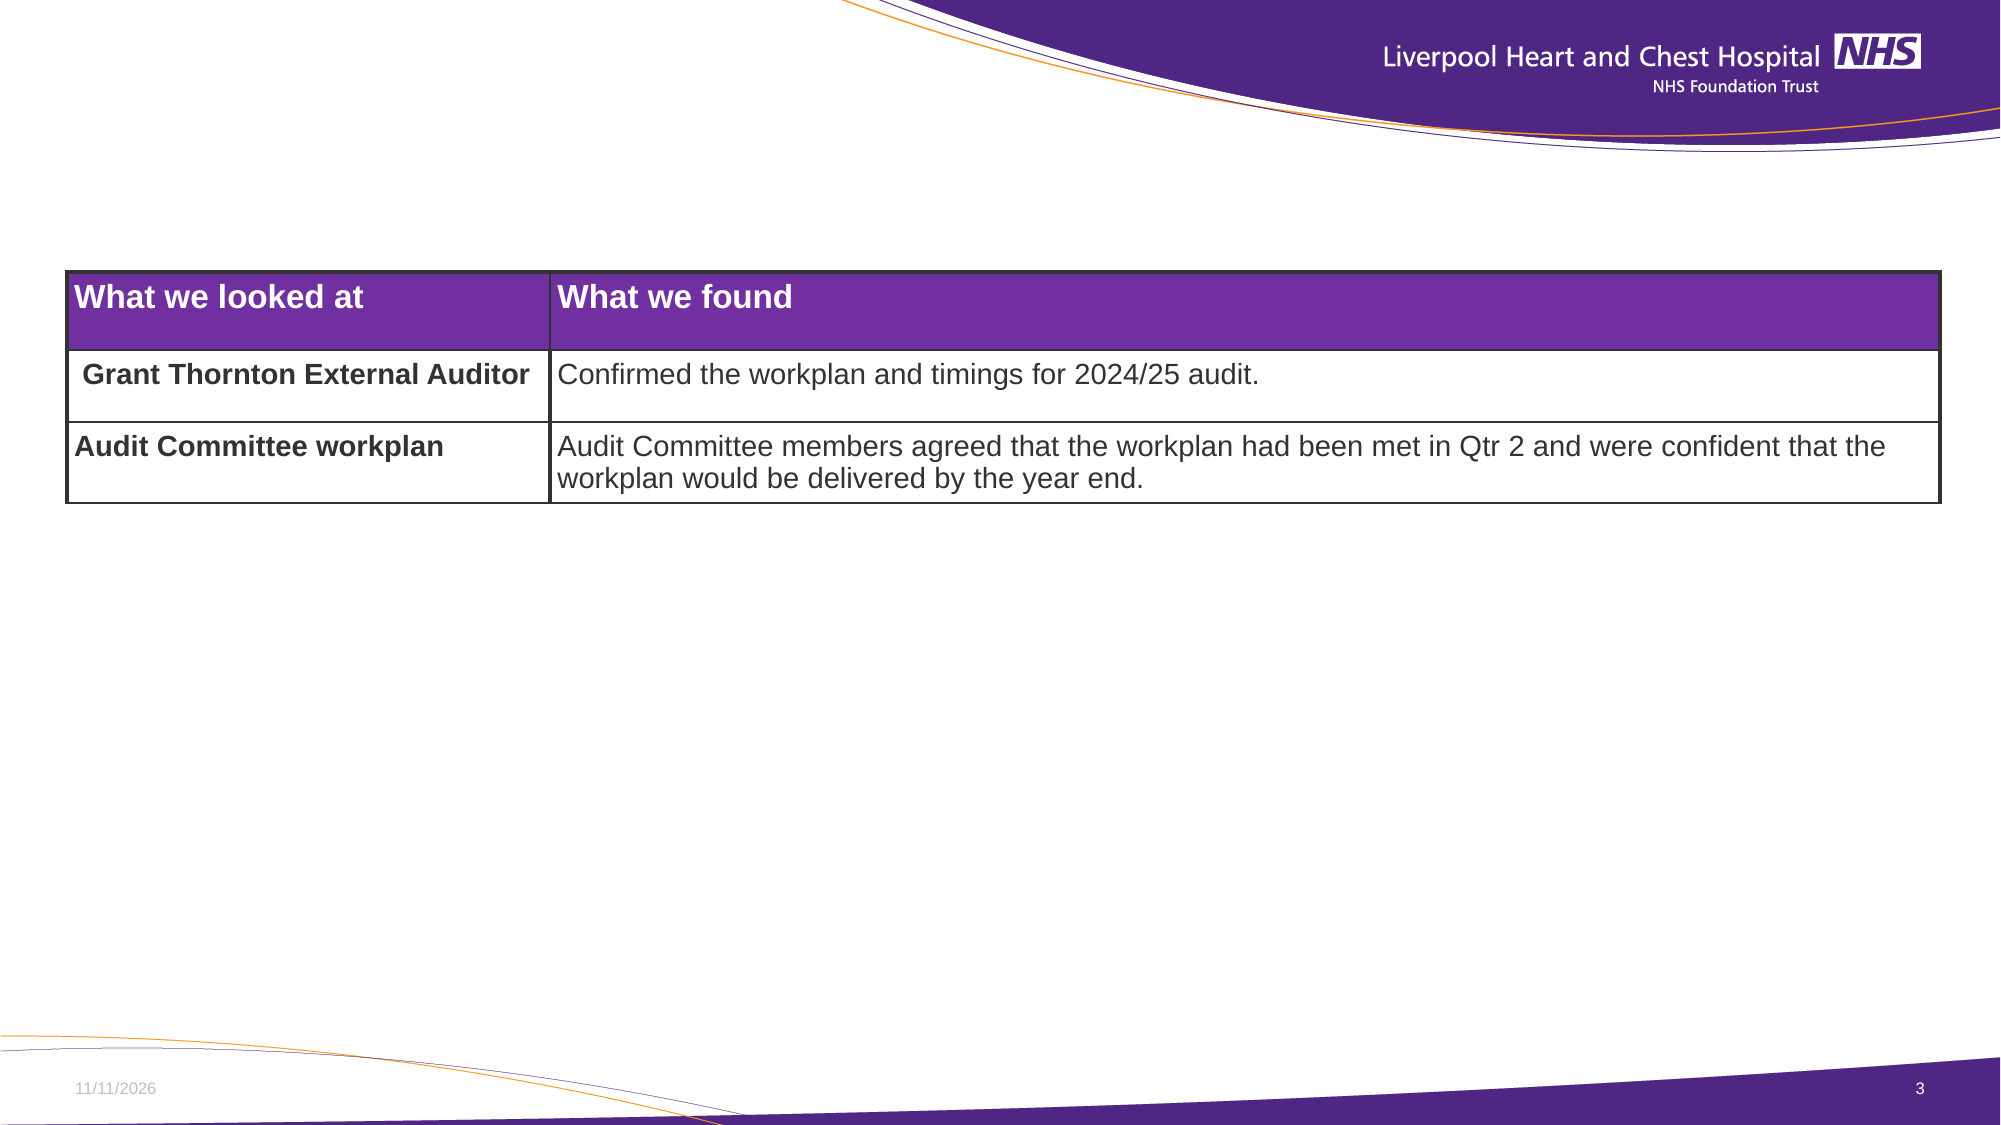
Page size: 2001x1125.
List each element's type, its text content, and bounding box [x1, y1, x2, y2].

table_cell Audit Committee members agreed that the workplan had been met in Qtr 2 and were confident that the workplan would be delivered by the year end. [552, 423, 1938, 502]
slide_number 3 [1489, 1058, 1940, 1118]
table_header What we found [551, 274, 1938, 349]
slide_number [60, 1058, 511, 1118]
table_cell Audit Committee workplan [69, 423, 548, 502]
table_cell Confirmed the workplan and timings for 2024/25 audit. [552, 351, 1938, 421]
table_cell Grant Thornton External Auditor [69, 351, 548, 421]
table_header What we looked at [69, 274, 549, 349]
picture [0, 0, 2001, 1125]
